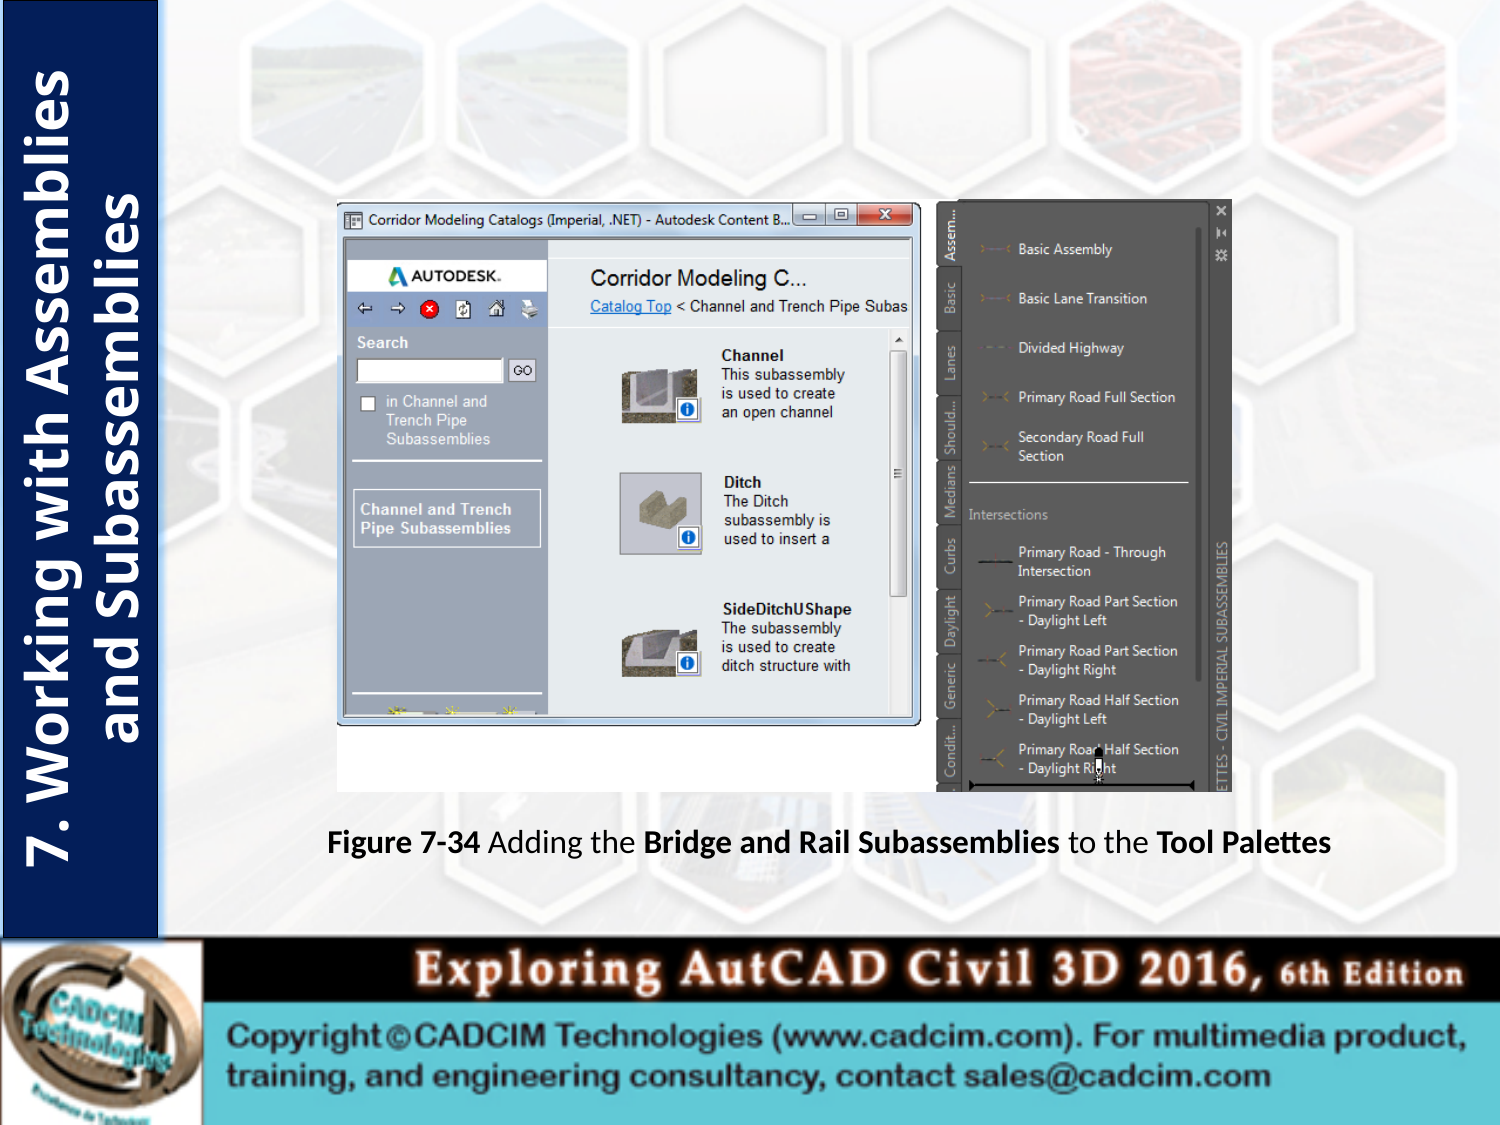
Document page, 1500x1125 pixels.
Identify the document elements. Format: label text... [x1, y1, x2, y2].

text_box Figure 7-34 Adding the Bridge and Rail Subassemblies to the Tool Palettes [312, 812, 1369, 868]
picture [0, 0, 1500, 1125]
